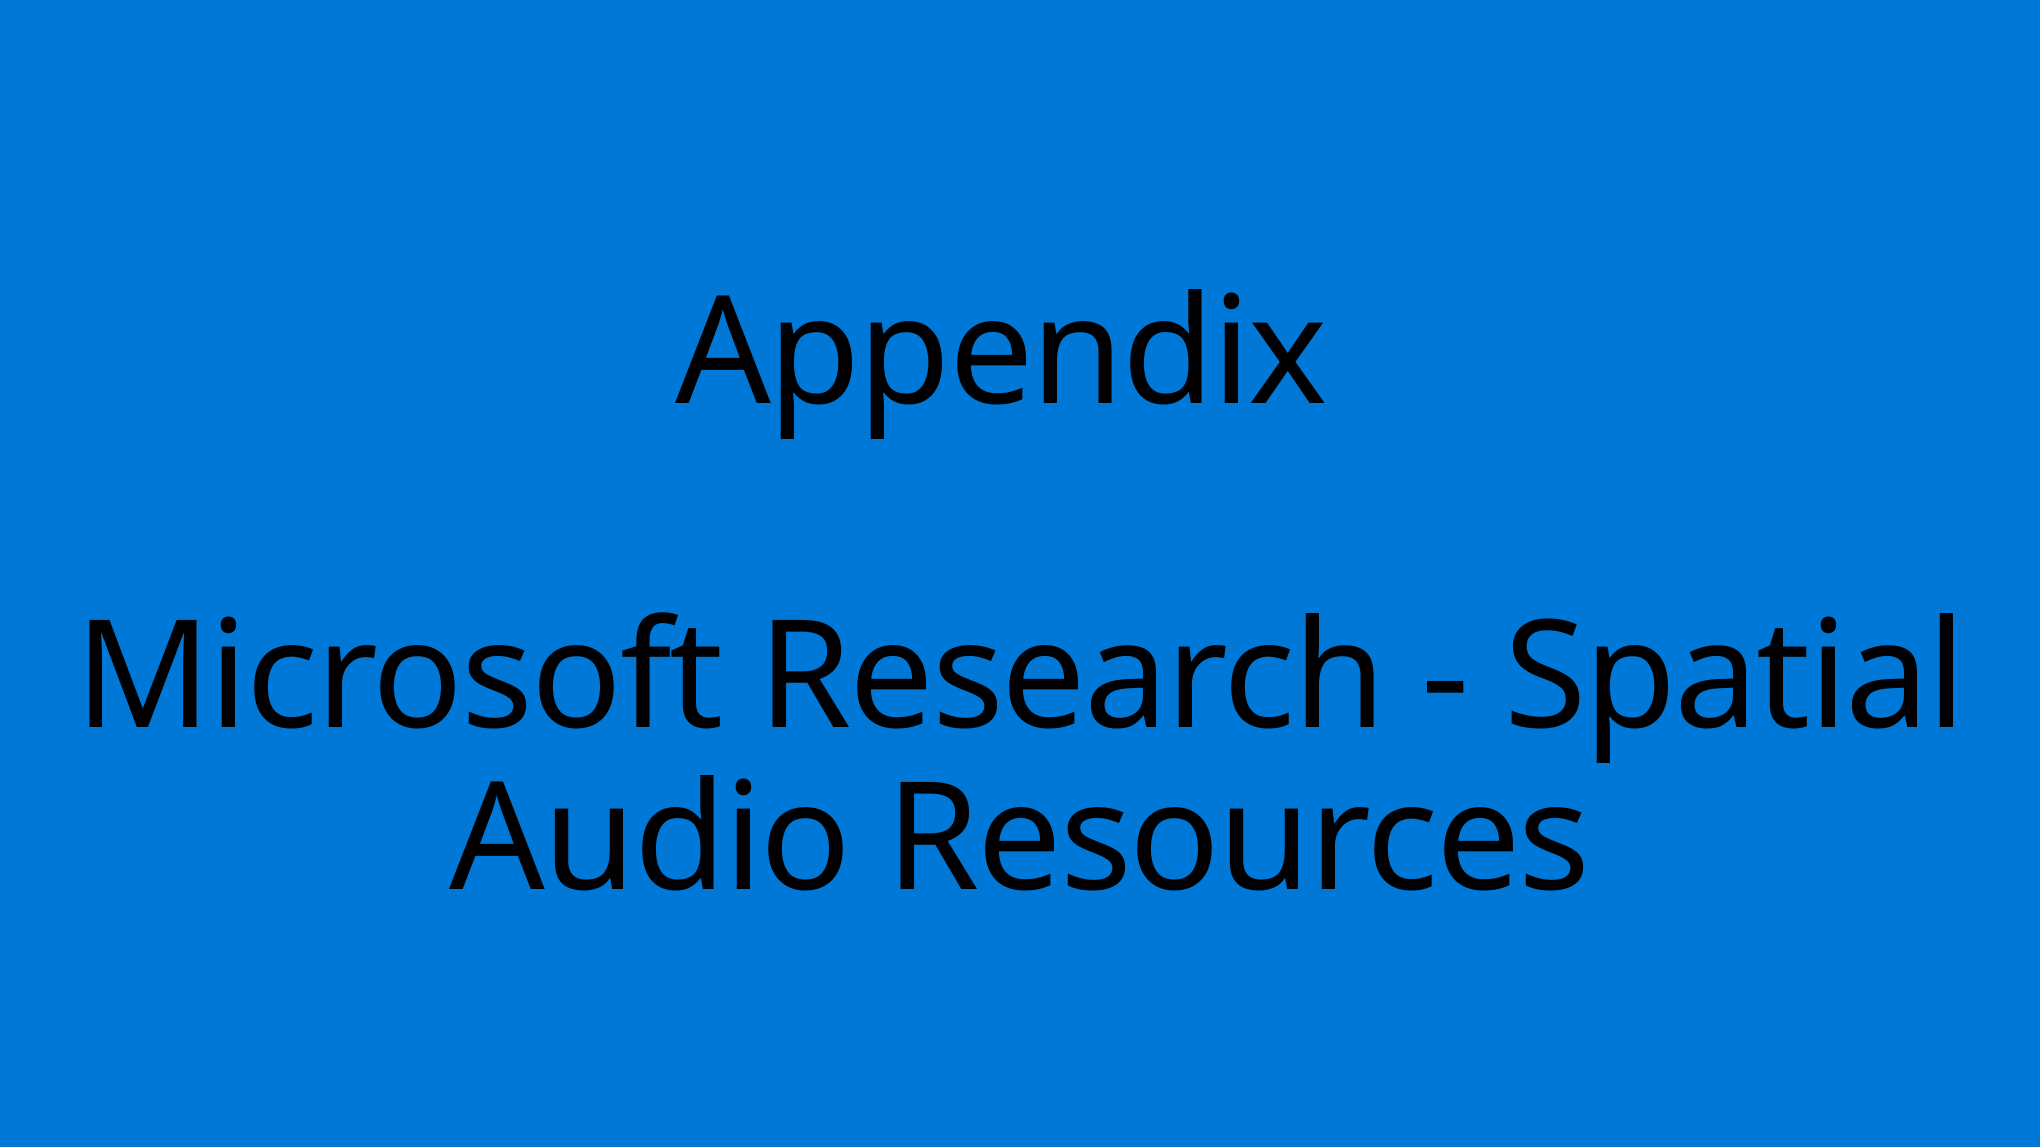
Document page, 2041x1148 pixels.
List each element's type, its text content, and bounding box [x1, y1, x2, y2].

title Appendix Microsoft Research - Spatial Audio Resources [45, 258, 1996, 944]
